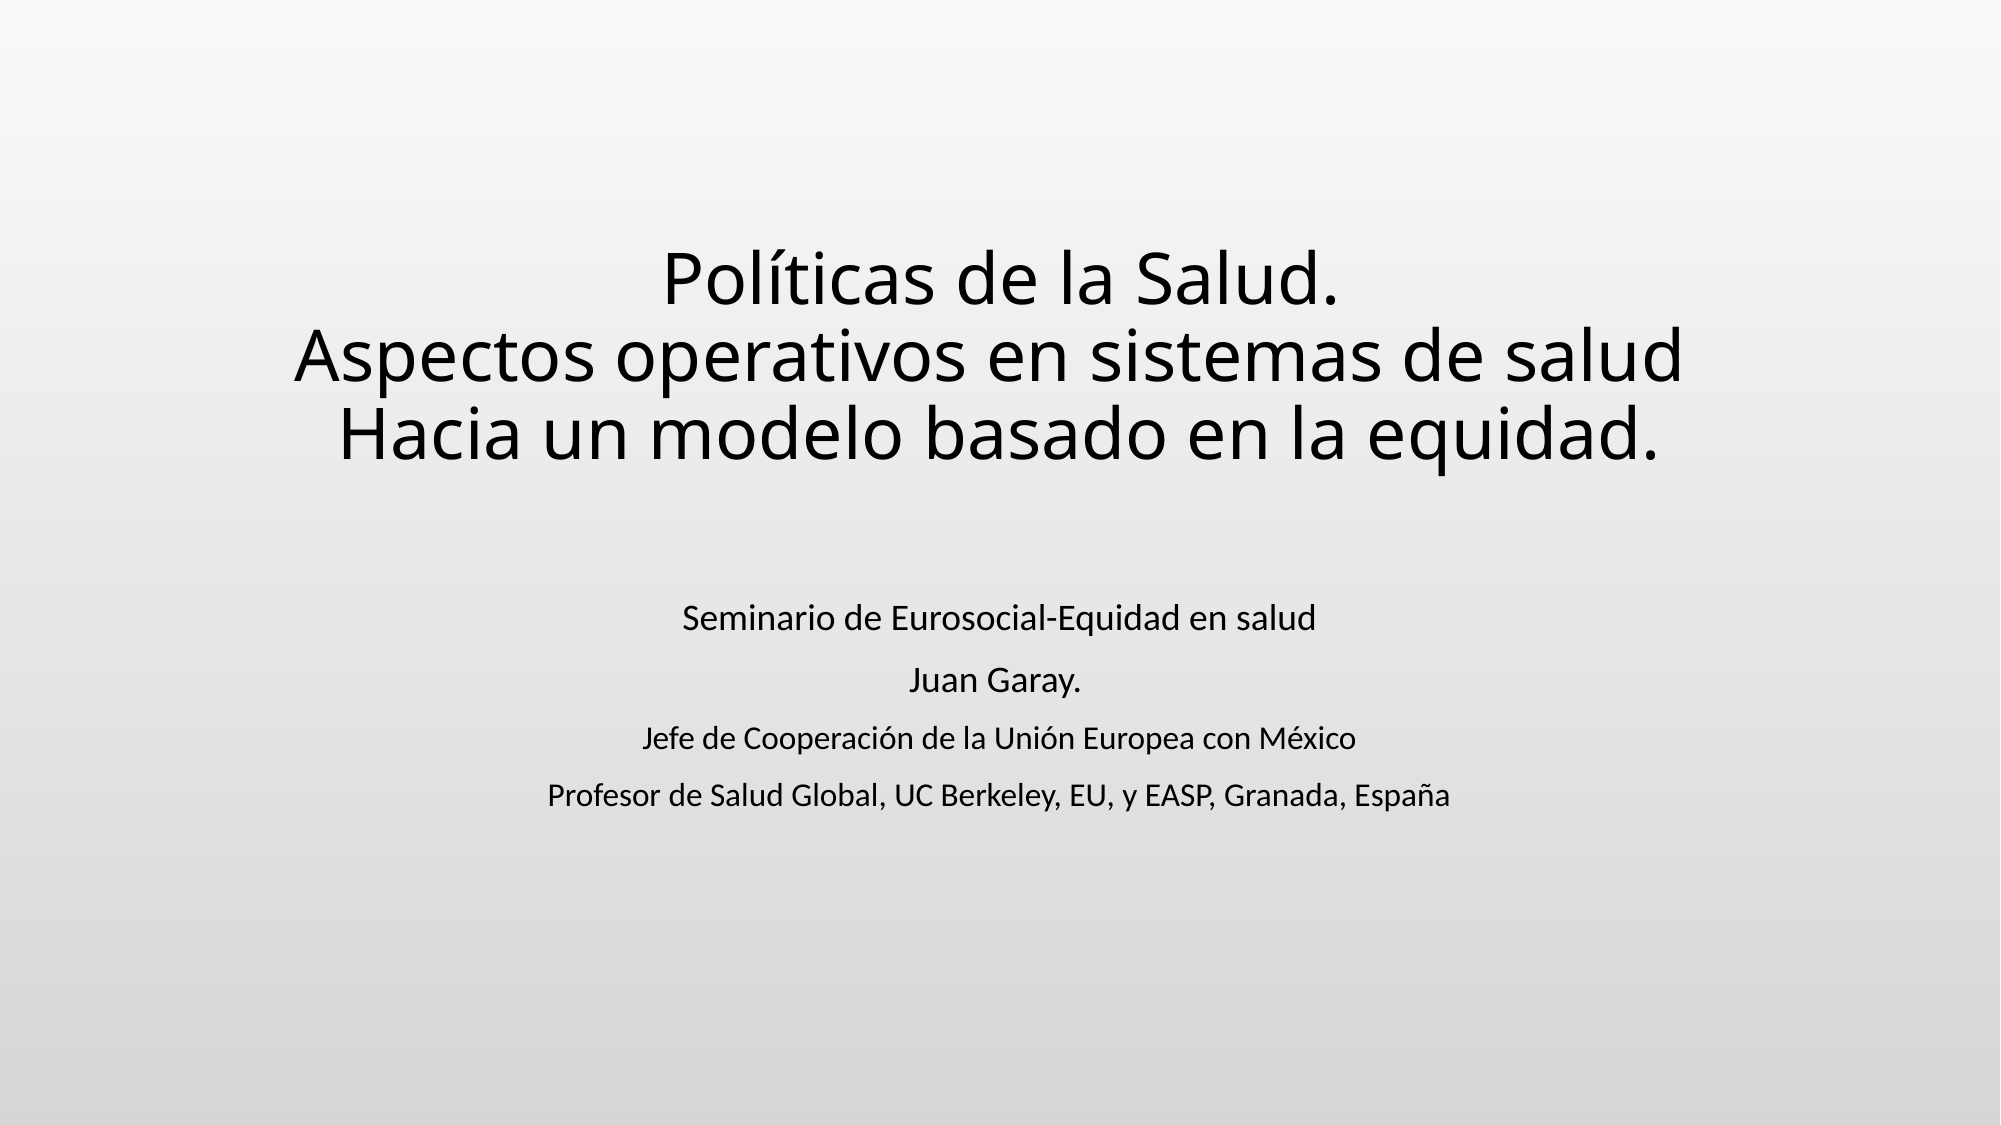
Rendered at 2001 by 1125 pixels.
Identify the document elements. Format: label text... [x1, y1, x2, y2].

subtitle Seminario de Eurosocial-Equidad en salud Juan Garay. Jefe de Cooperación de la Unión Europea con México Profesor de Salud Global, UC Berkeley, EU, y EASP, Granada, España [249, 590, 1750, 989]
title Políticas de la Salud. Aspectos operativos en sistemas de salud Hacia un modelo basado en la equidad. [249, 184, 1750, 576]
